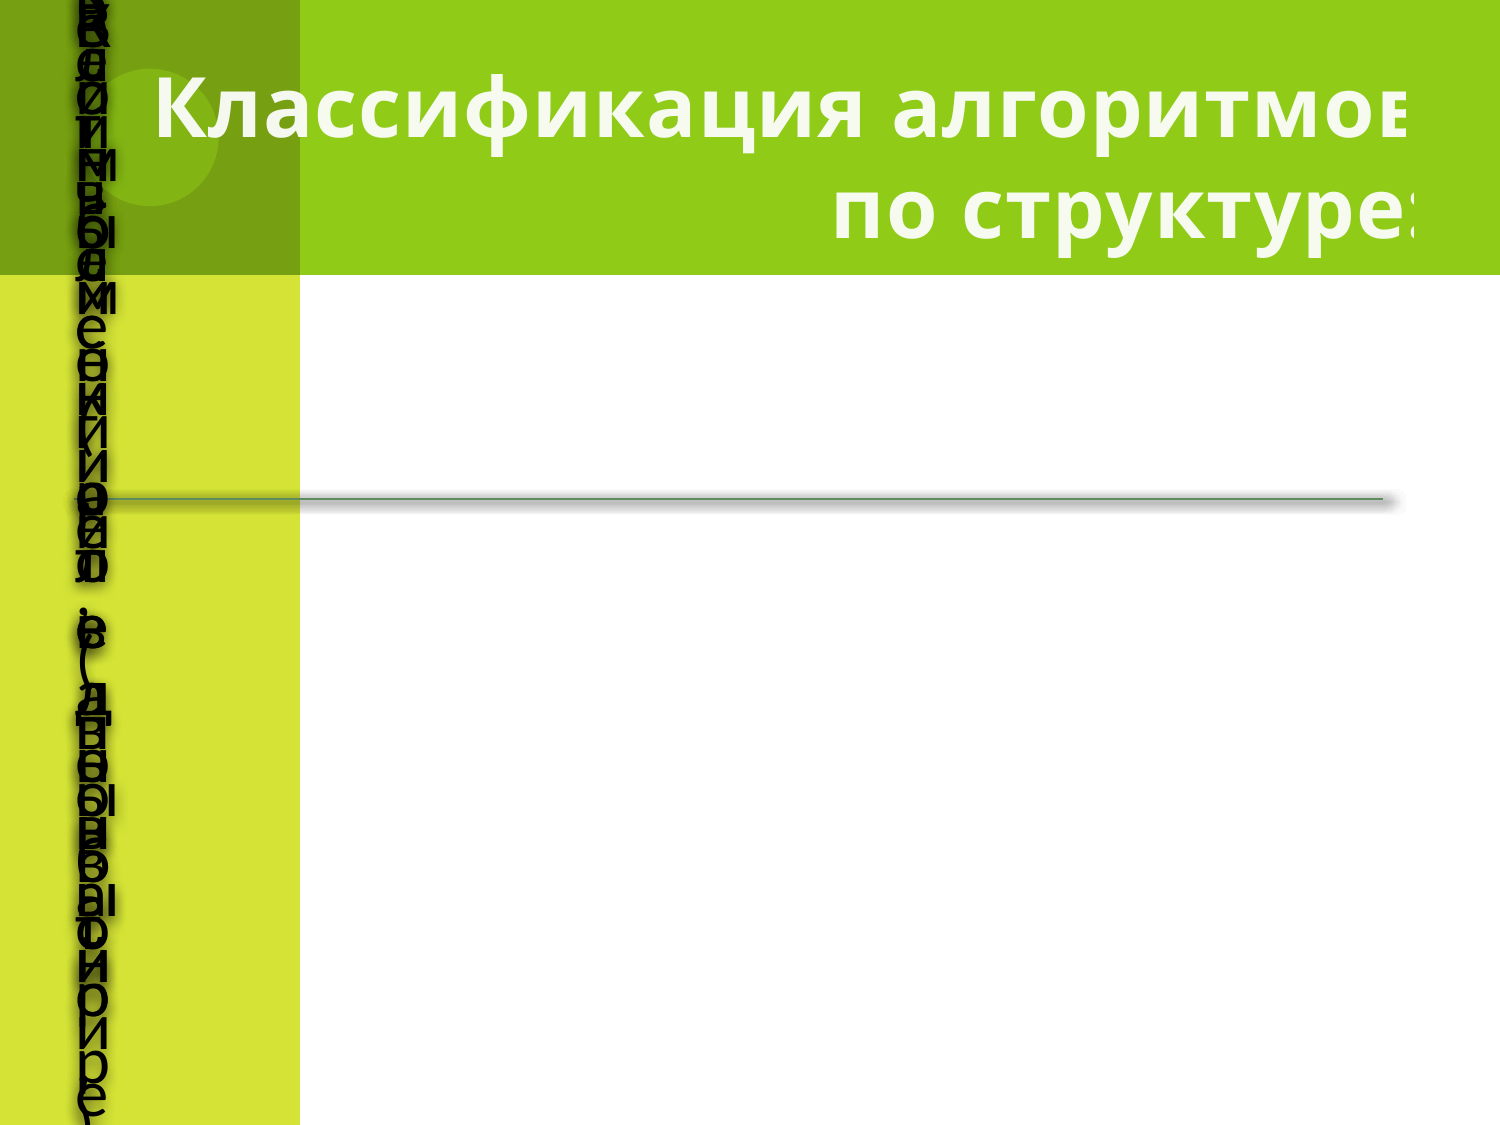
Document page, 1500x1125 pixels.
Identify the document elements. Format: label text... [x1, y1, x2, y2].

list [74, 304, 1383, 1082]
title Классификация алгоритмов по структуре: [113, 46, 1447, 263]
